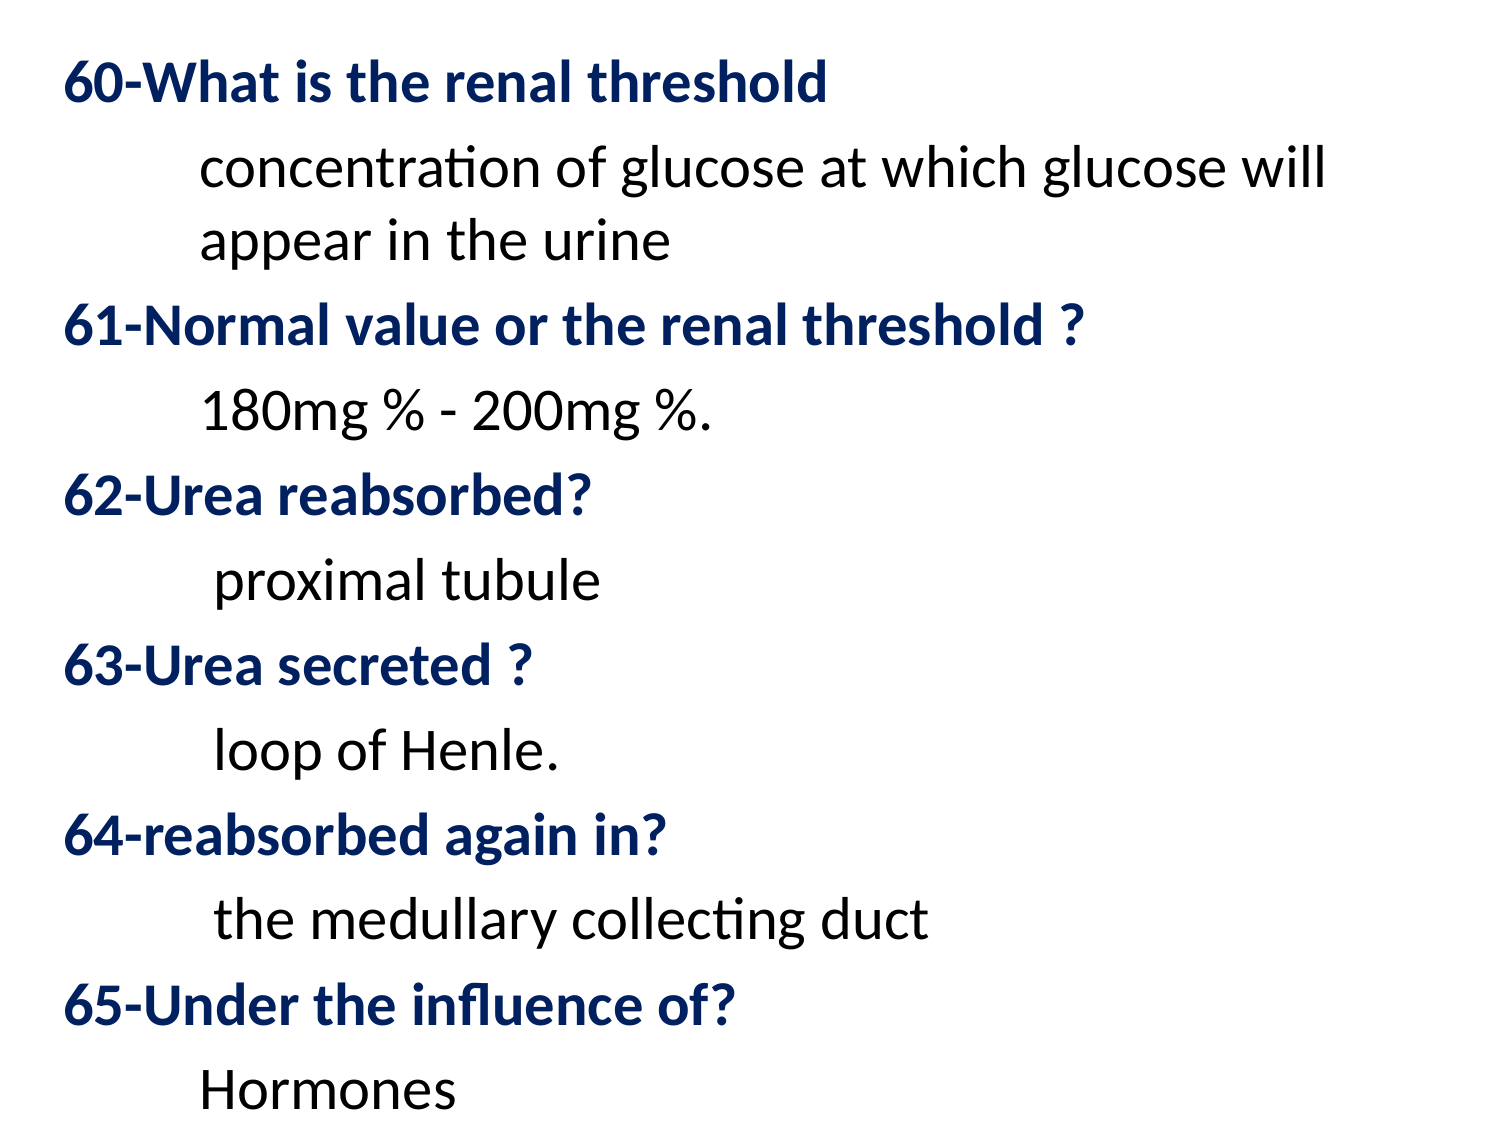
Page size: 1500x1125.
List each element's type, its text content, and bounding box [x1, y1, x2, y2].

list 60-What is the renal threshold concentration of glucose at which glucose will appear in the urine 61-Normal value or the renal threshold ? 180mg % - 200mg %. 62-Urea reabsorbed? proximal tubule 63-Urea secreted ? loop of Henle. 64-reabsorbed again in? the medullary collecting duct 65-Under the influence of? Hormones [48, 34, 1399, 1125]
